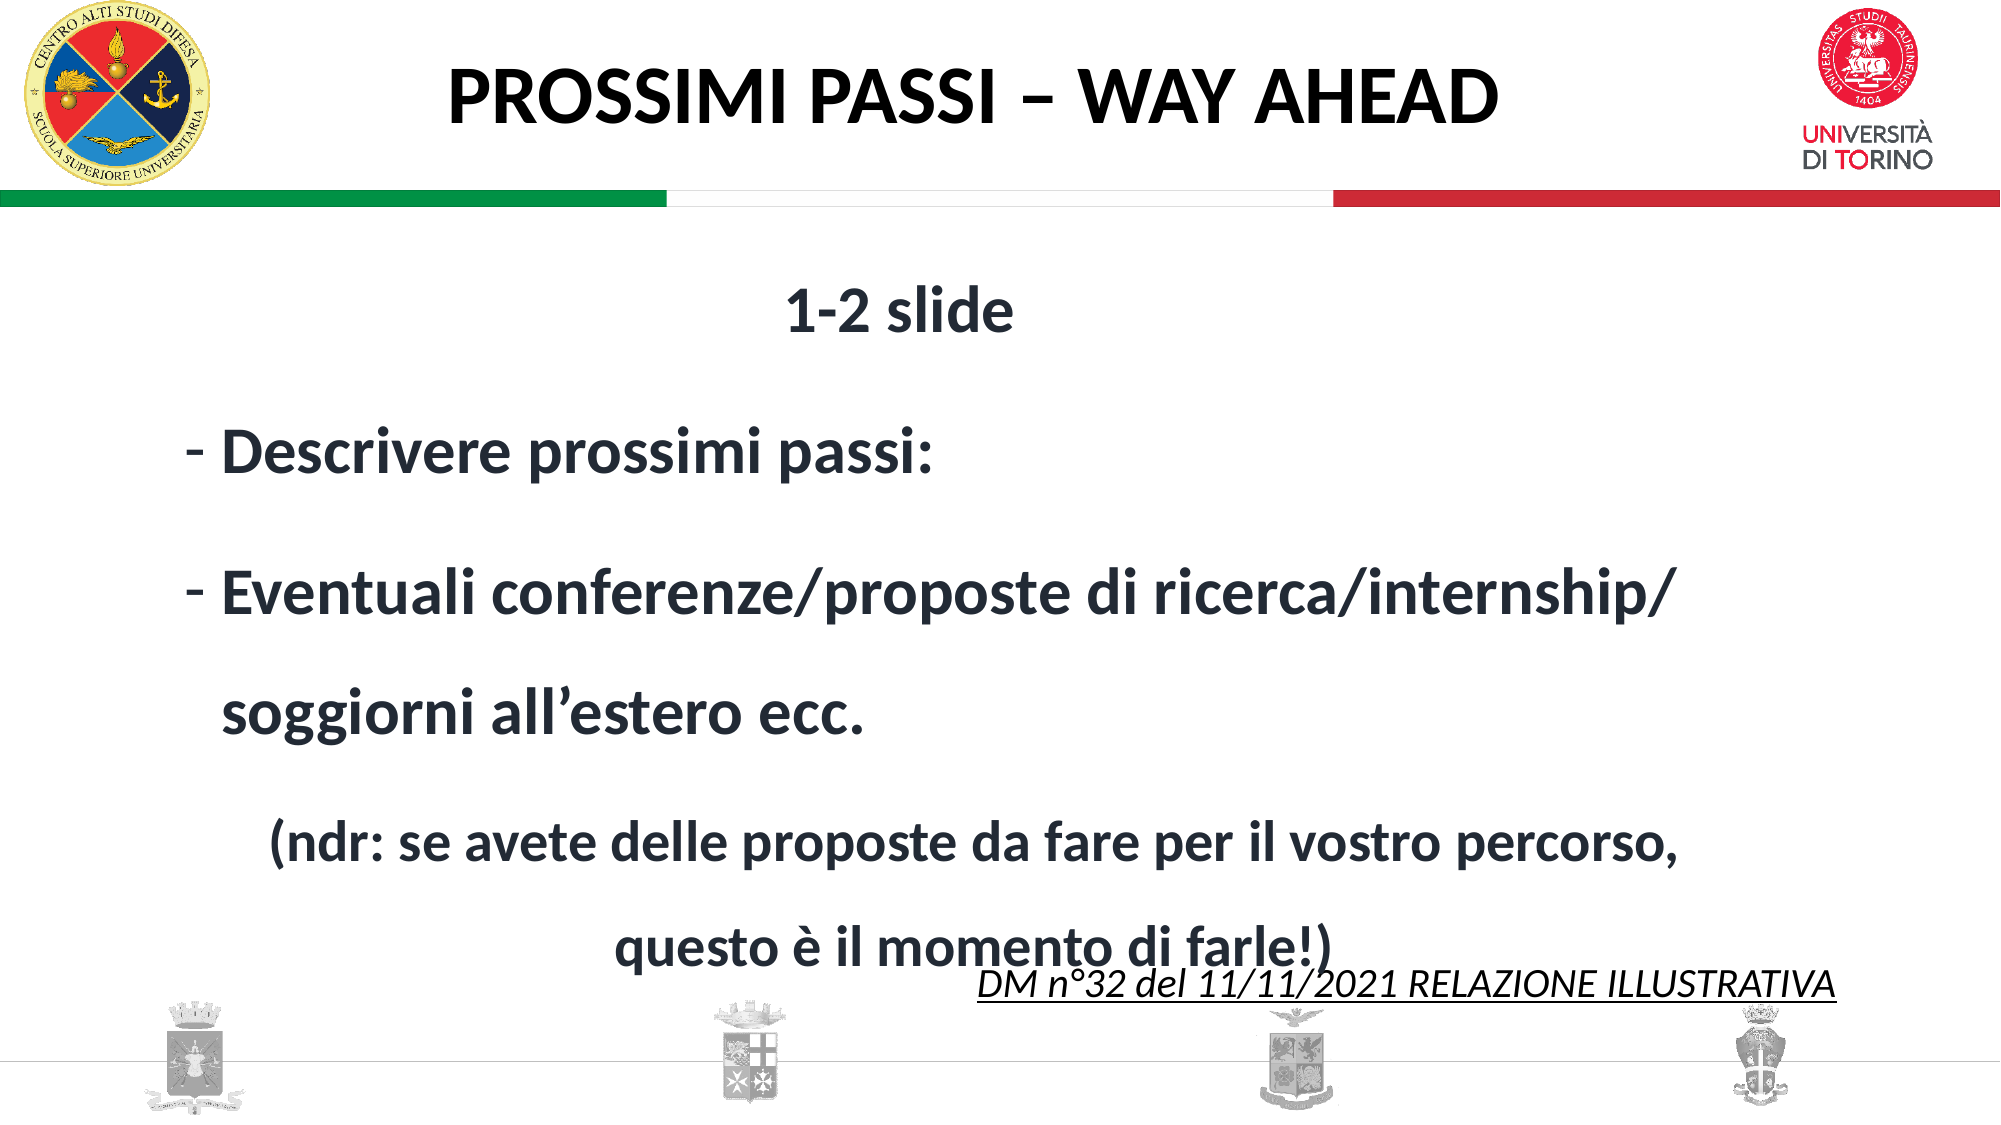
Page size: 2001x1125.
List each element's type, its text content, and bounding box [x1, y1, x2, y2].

text_box PROSSIMI PASSI – WAY AHEAD [432, 33, 1516, 148]
text_box DM n°32 del 11/11/2021 RELAZIONE ILLUSTRATIVA [467, 923, 1852, 1014]
text_box 1-2 slide Descrivere prossimi passi: Eventuali conferenze/proposte di ricerca/internship/ soggiorni all’estero ecc. (ndr: se avete delle proposte da fare per il vostro percorso, questo è il momento di farle!) [169, 218, 1779, 928]
picture [0, 0, 2000, 219]
picture [24, 0, 210, 186]
